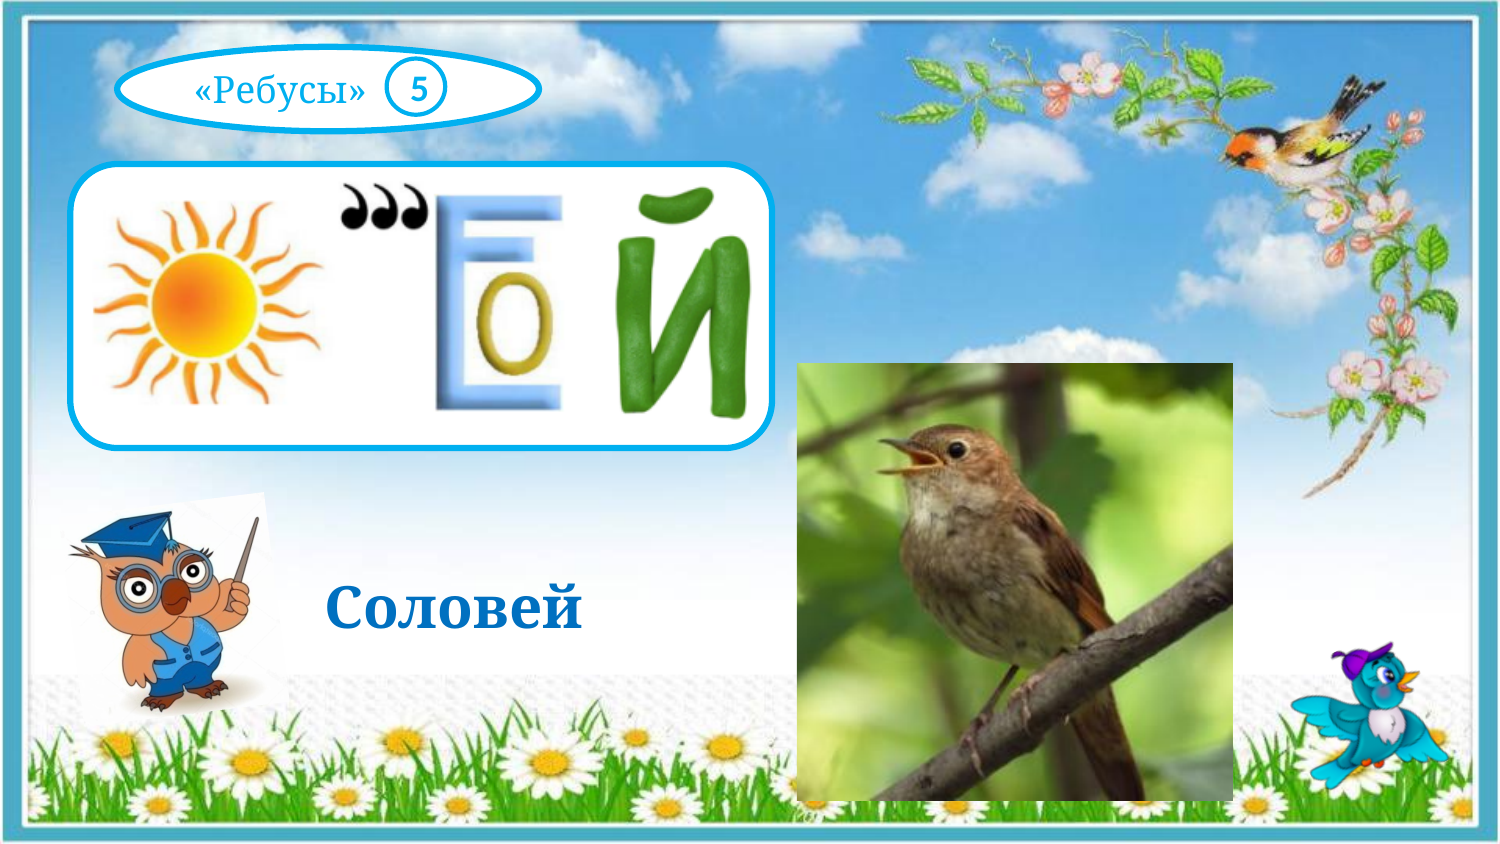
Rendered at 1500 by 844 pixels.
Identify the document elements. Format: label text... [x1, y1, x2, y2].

text_box «Ребусы» [117, 46, 539, 132]
text_box Соловей [309, 562, 598, 648]
picture [0, 0, 1500, 844]
text_box 5 [384, 56, 448, 117]
